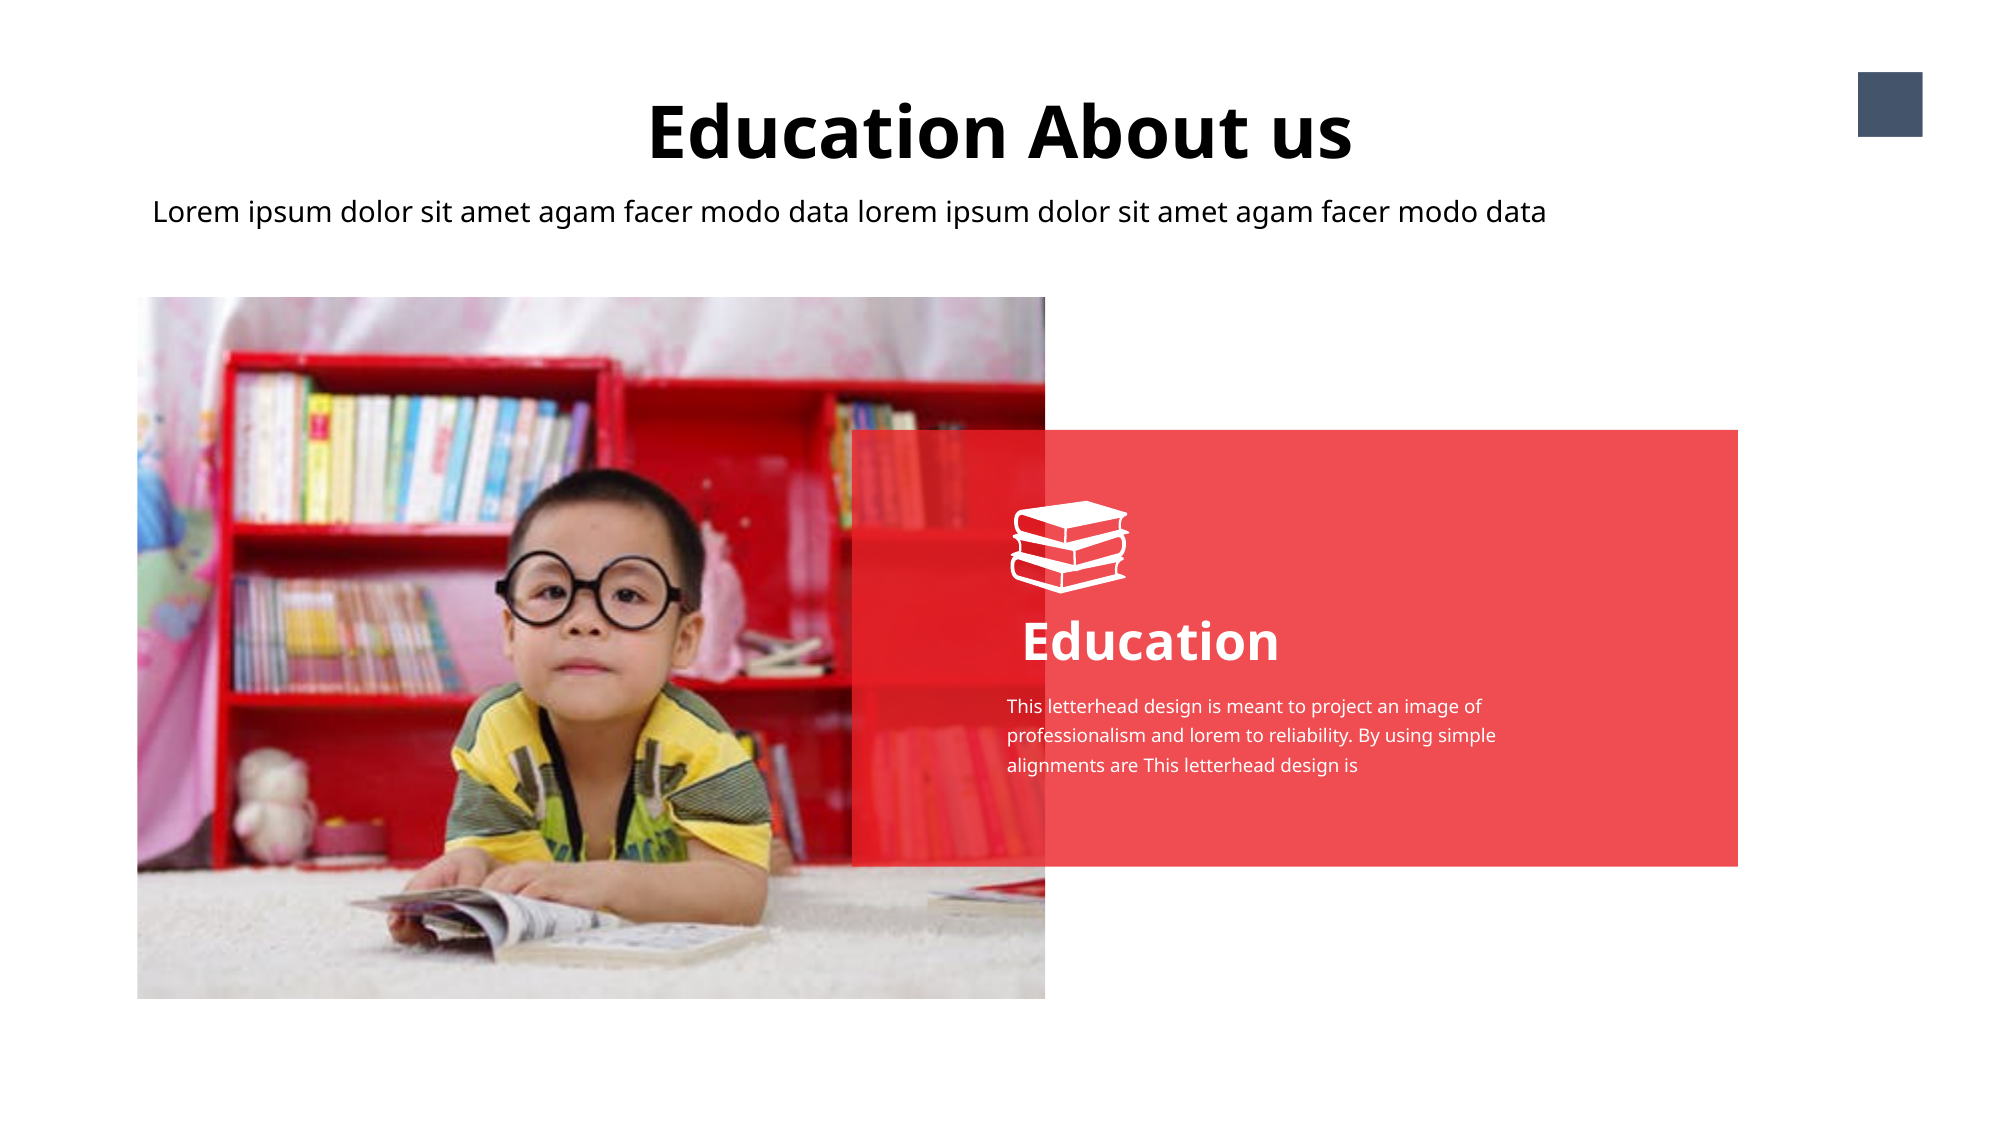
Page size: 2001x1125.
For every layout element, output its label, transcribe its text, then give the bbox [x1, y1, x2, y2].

title Education About us [137, 78, 1863, 186]
text_box This letterhead design is meant to project an image of professionalism and lorem to reliability. By using simple alignments are This letterhead design is [1046, 668, 1583, 796]
slide_number 5 [1863, 78, 1927, 130]
text_box [1046, 500, 1130, 594]
picture [137, 297, 1046, 999]
text_box [1863, 130, 1924, 138]
subtitle Lorem ipsum dolor sit amet agam facer modo data lorem ipsum dolor sit amet agam facer modo data [137, 186, 1863, 227]
text_box [1046, 429, 1739, 868]
text_box [1857, 71, 1924, 78]
text_box Education [1046, 611, 1359, 668]
